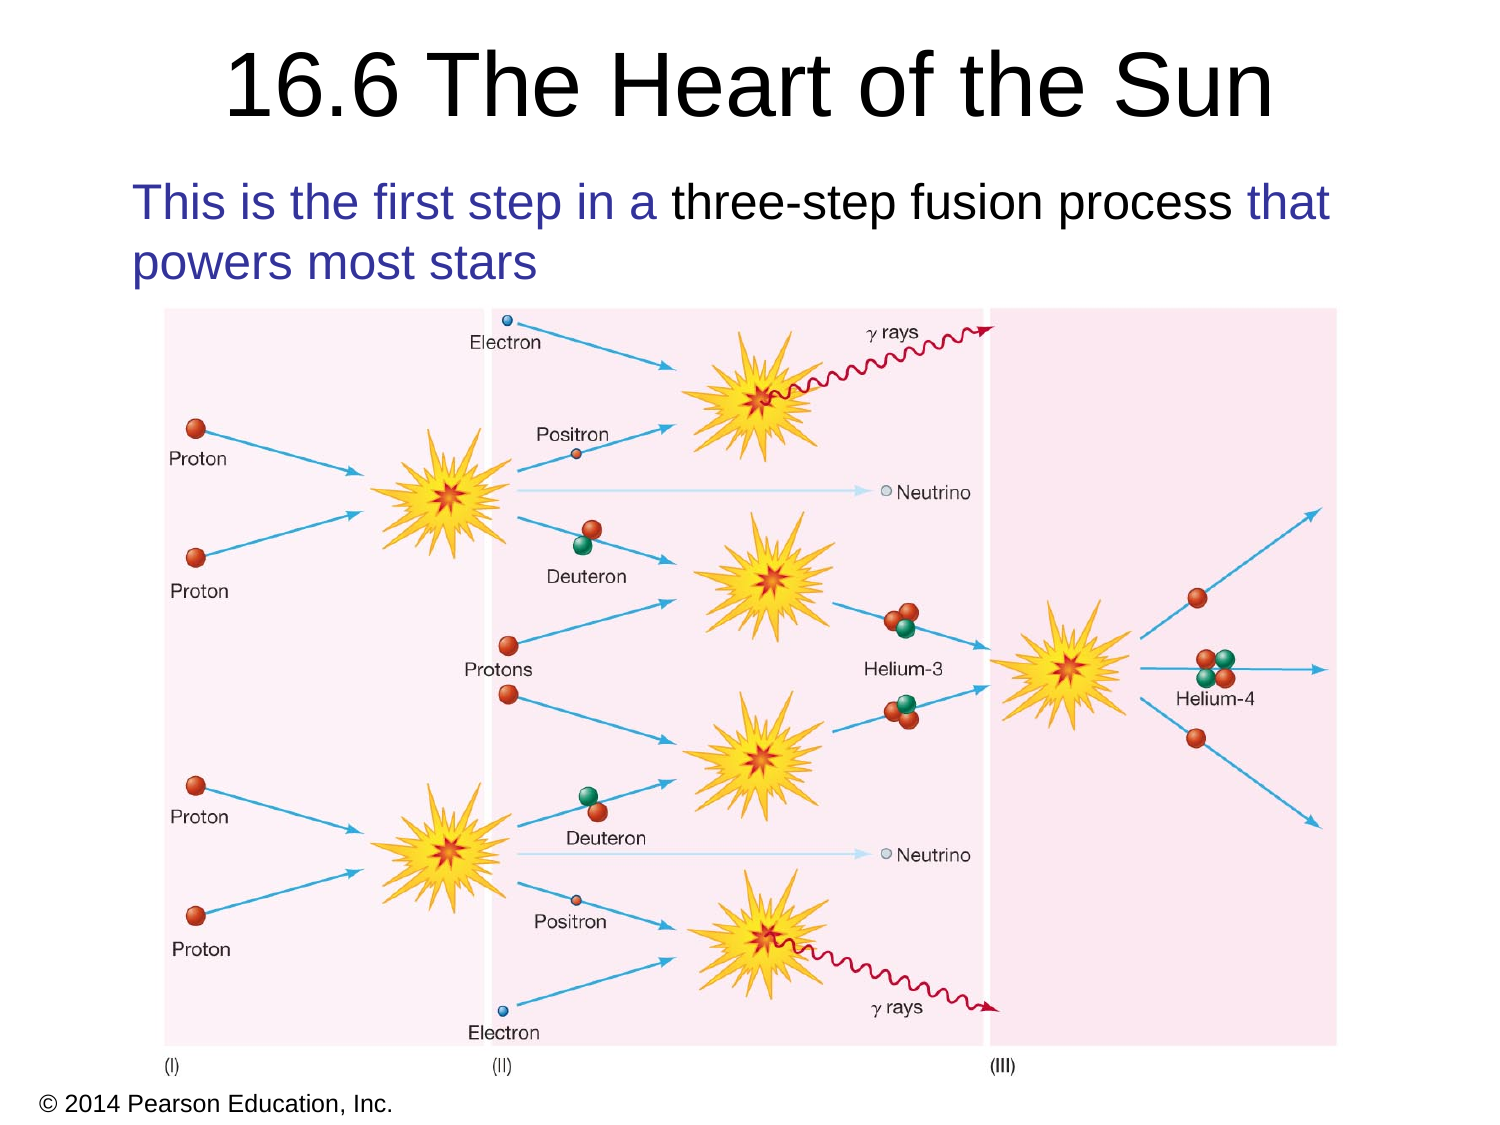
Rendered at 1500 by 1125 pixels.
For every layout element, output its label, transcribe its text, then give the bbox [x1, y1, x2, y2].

text_box This is the first step in a three-step fusion process that powers most stars [117, 174, 1381, 298]
title 16.6 The Heart of the Sun [112, 0, 1388, 174]
picture [154, 299, 1346, 1078]
